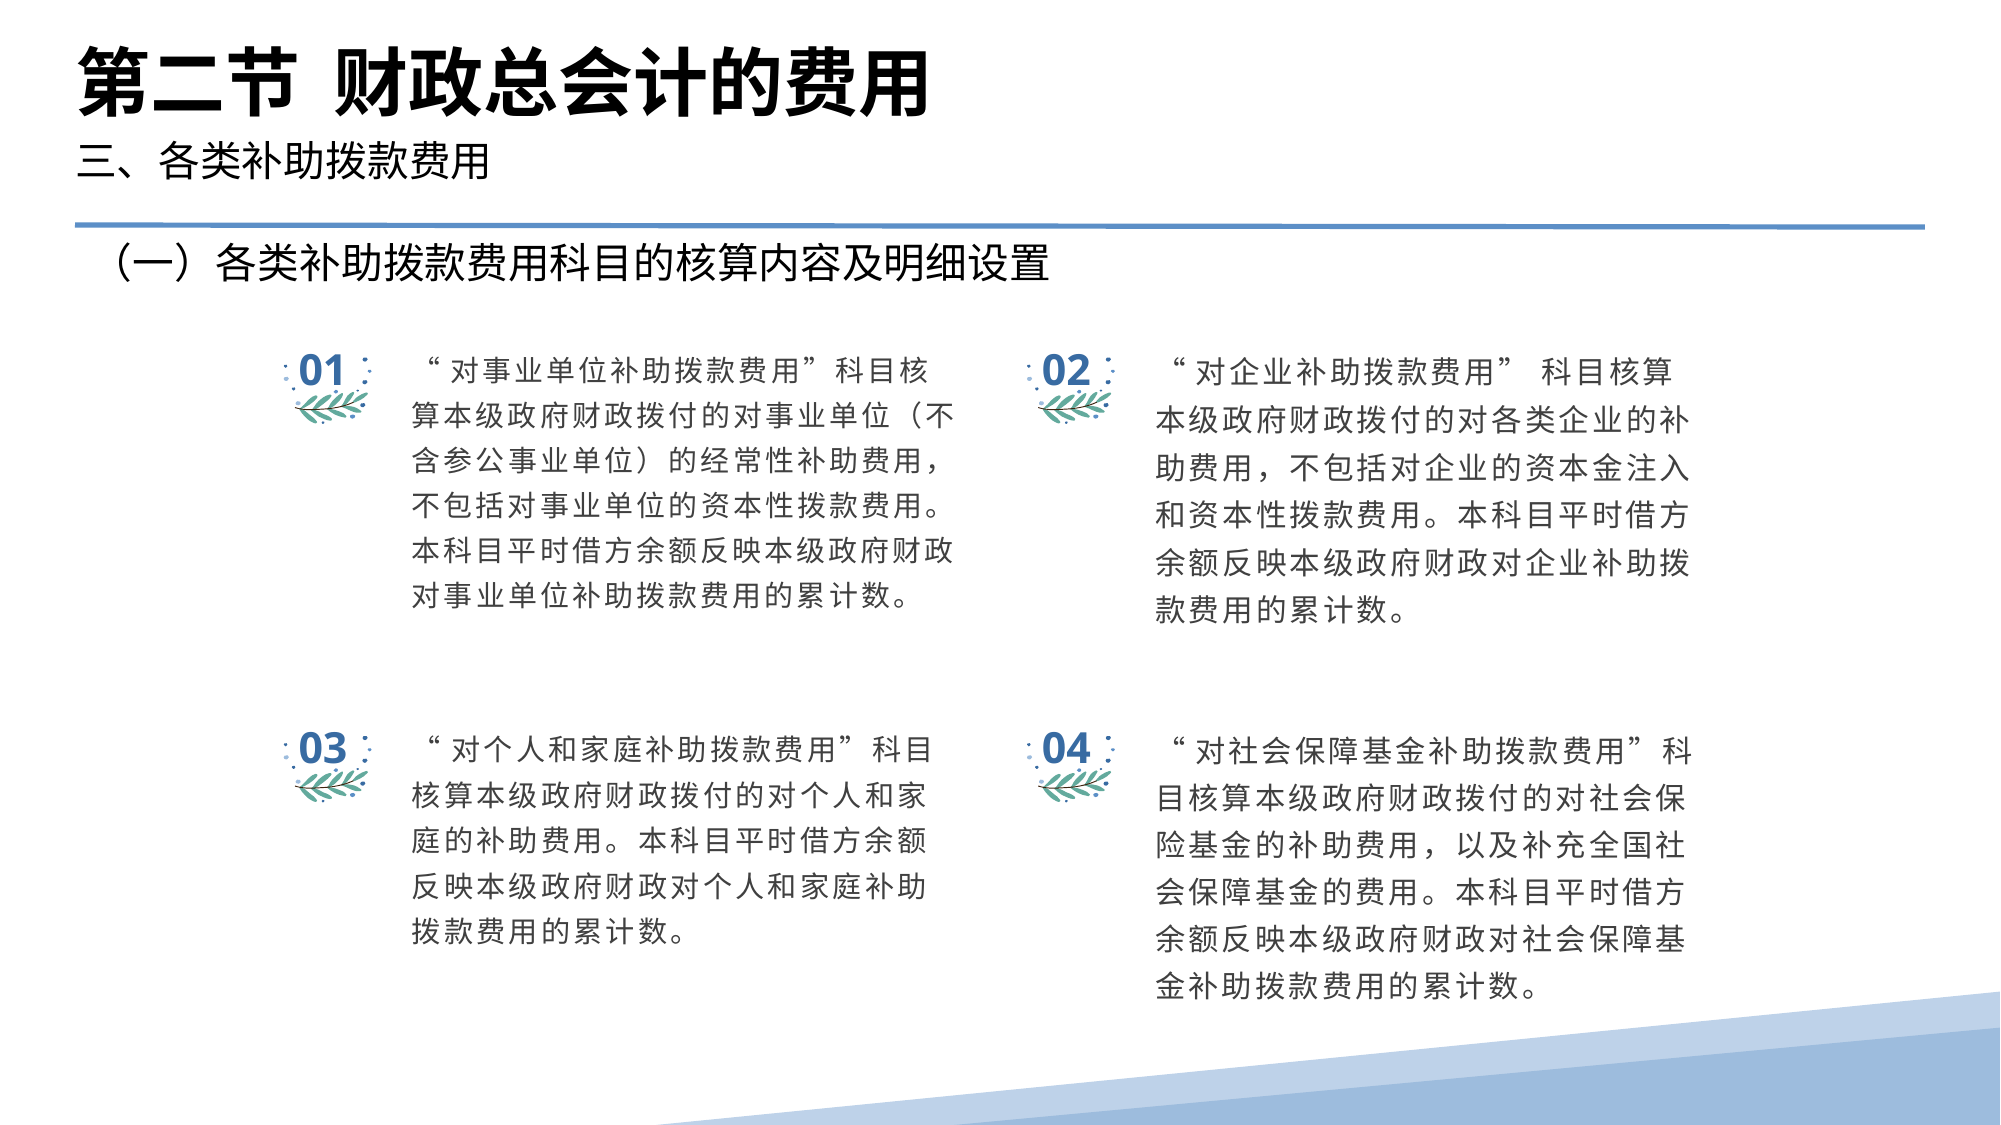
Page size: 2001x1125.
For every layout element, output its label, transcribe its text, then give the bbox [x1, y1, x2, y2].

text_box [1084, 770, 1098, 784]
text_box [1070, 393, 1087, 408]
text_box [327, 788, 347, 797]
text_box [1095, 392, 1112, 403]
text_box [301, 773, 318, 787]
text_box [1071, 409, 1090, 418]
text_box [353, 392, 368, 403]
text_box [352, 770, 368, 782]
text_box [1070, 788, 1090, 797]
text_box [341, 770, 355, 784]
text_box 第二节 财政总会计的费用 [75, 24, 1925, 124]
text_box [74, 224, 1925, 228]
text_box [328, 771, 343, 786]
text_box [312, 773, 332, 787]
text_box [1055, 394, 1075, 409]
text_box [1056, 773, 1075, 787]
text_box [1071, 771, 1087, 786]
text_box “对社会保障基金补助拨款费用”科目核算本级政府财政拨付的对社会保险基金的补助费用，以及补充全国社会保障基金的费用。本科目平时借方余额反映本级政府财政对社会保障基金补助拨款费用的累计数。 [1140, 713, 1717, 991]
text_box [299, 410, 318, 424]
text_box [1085, 391, 1098, 405]
text_box [299, 788, 318, 802]
text_box （一）各类补助拨款费用科目的核算内容及明细设置 [90, 227, 1941, 302]
text_box [1043, 395, 1061, 408]
text_box [343, 784, 362, 792]
text_box [342, 405, 362, 413]
text_box [1054, 789, 1076, 800]
text_box 三、各类补助拨款费用 [75, 124, 1925, 200]
text_box 03 [283, 713, 372, 780]
text_box [312, 394, 332, 409]
text_box [1043, 410, 1061, 424]
text_box [1085, 405, 1105, 413]
text_box “对事业单位补助拨款费用”科目核算本级政府财政拨付的对事业单位（不含参公事业单位）的经常性补助费用，不包括对事业单位的资本性拨款费用。本科目平时借方余额反映本级政府财政对事业单位补助拨款费用的累计数。 [397, 335, 973, 637]
text_box [1054, 410, 1076, 421]
text_box 01 [283, 334, 372, 402]
text_box [1086, 784, 1105, 792]
text_box [328, 409, 347, 418]
text_box [310, 789, 332, 800]
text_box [656, 991, 2000, 1125]
text_box “对个人和家庭补助拨款费用”科目核算本级政府财政拨付的对个人和家庭的补助费用。本科目平时借方余额反映本级政府财政对个人和家庭补助拨款费用的累计数。 [397, 713, 973, 1015]
text_box [1042, 788, 1061, 802]
text_box [327, 393, 343, 408]
text_box [311, 410, 332, 421]
text_box [1044, 773, 1061, 787]
text_box [341, 391, 355, 405]
text_box [300, 395, 318, 408]
text_box 04 [1027, 713, 1116, 780]
text_box 02 [1027, 334, 1116, 402]
text_box “对企业补助拨款费用” 科目核算本级政府财政拨付的对各类企业的补助费用，不包括对企业的资本金注入和资本性拨款费用。本科目平时借方余额反映本级政府财政对企业补助拨款费用的累计数。 [1140, 335, 1717, 637]
text_box [1096, 770, 1112, 782]
